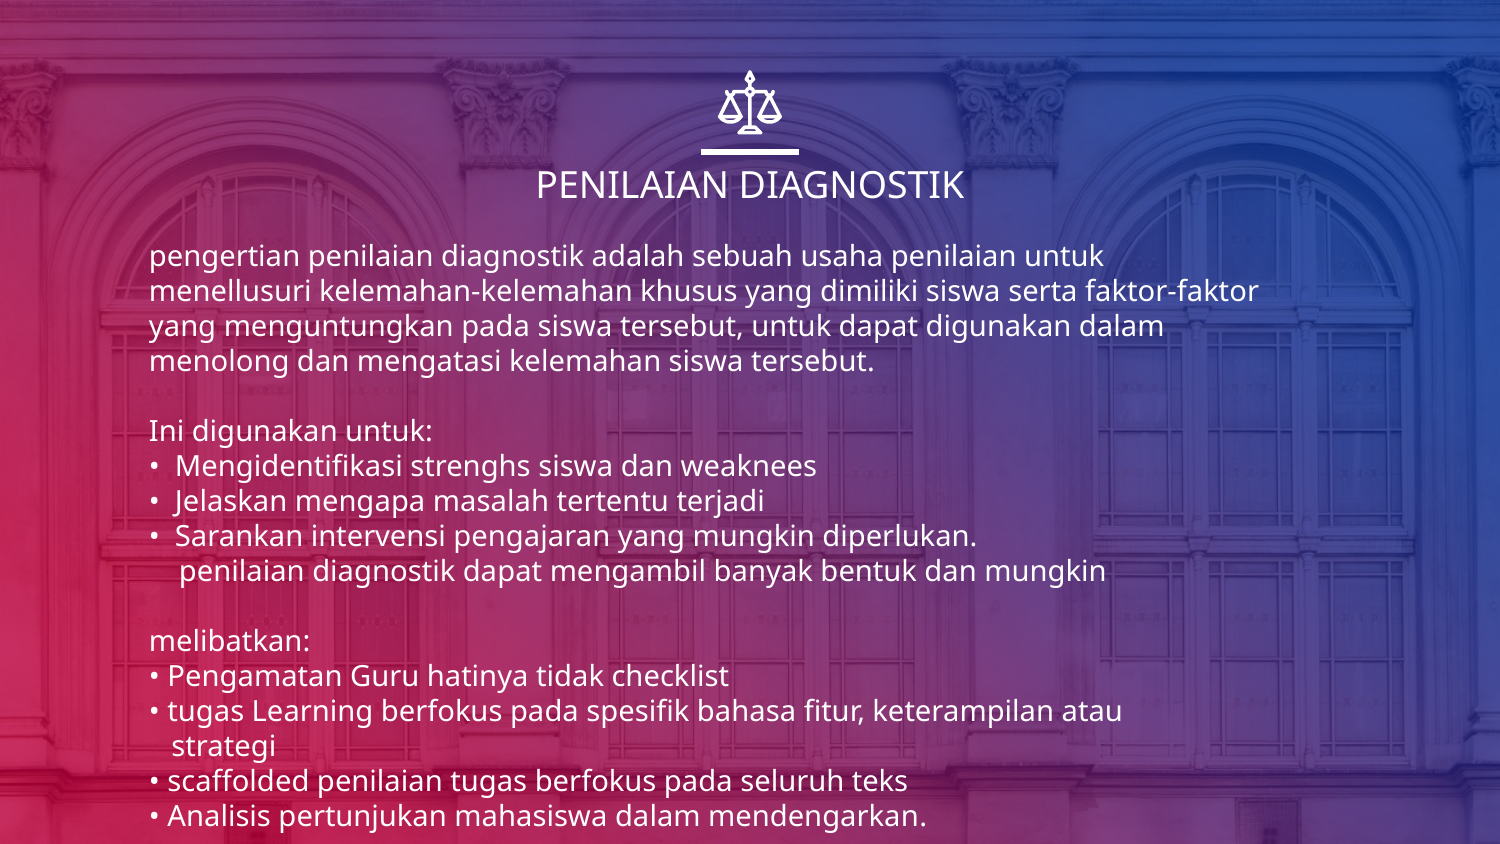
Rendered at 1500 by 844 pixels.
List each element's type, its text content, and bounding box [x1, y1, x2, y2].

picture [0, 0, 1500, 844]
list pengertian penilaian diagnostik adalah sebuah usaha penilaian untuk menellusuri kelemahan-kelemahan khusus yang dimiliki siswa serta faktor-faktor yang menguntungkan pada siswa tersebut, untuk dapat digunakan dalam menolong dan mengatasi kelemahan siswa tersebut. Ini digunakan untuk: • Mengidentifikasi strenghs siswa dan weaknees • Jelaskan mengapa masalah tertentu terjadi • Sarankan intervensi pengajaran yang mungkin diperlukan. penilaian diagnostik dapat mengambil banyak bentuk dan mungkin melibatkan: • Pengamatan Guru hatinya tidak checklist • tugas Learning berfokus pada spesifik bahasa fitur, keterampilan atau strategi • scaffolded penilaian tugas berfokus pada seluruh teks • Analisis pertunjukan mahasiswa dalam mendengarkan. [133, 222, 1289, 680]
title PENILAIAN DIAGNOSTIK [219, 91, 1281, 222]
